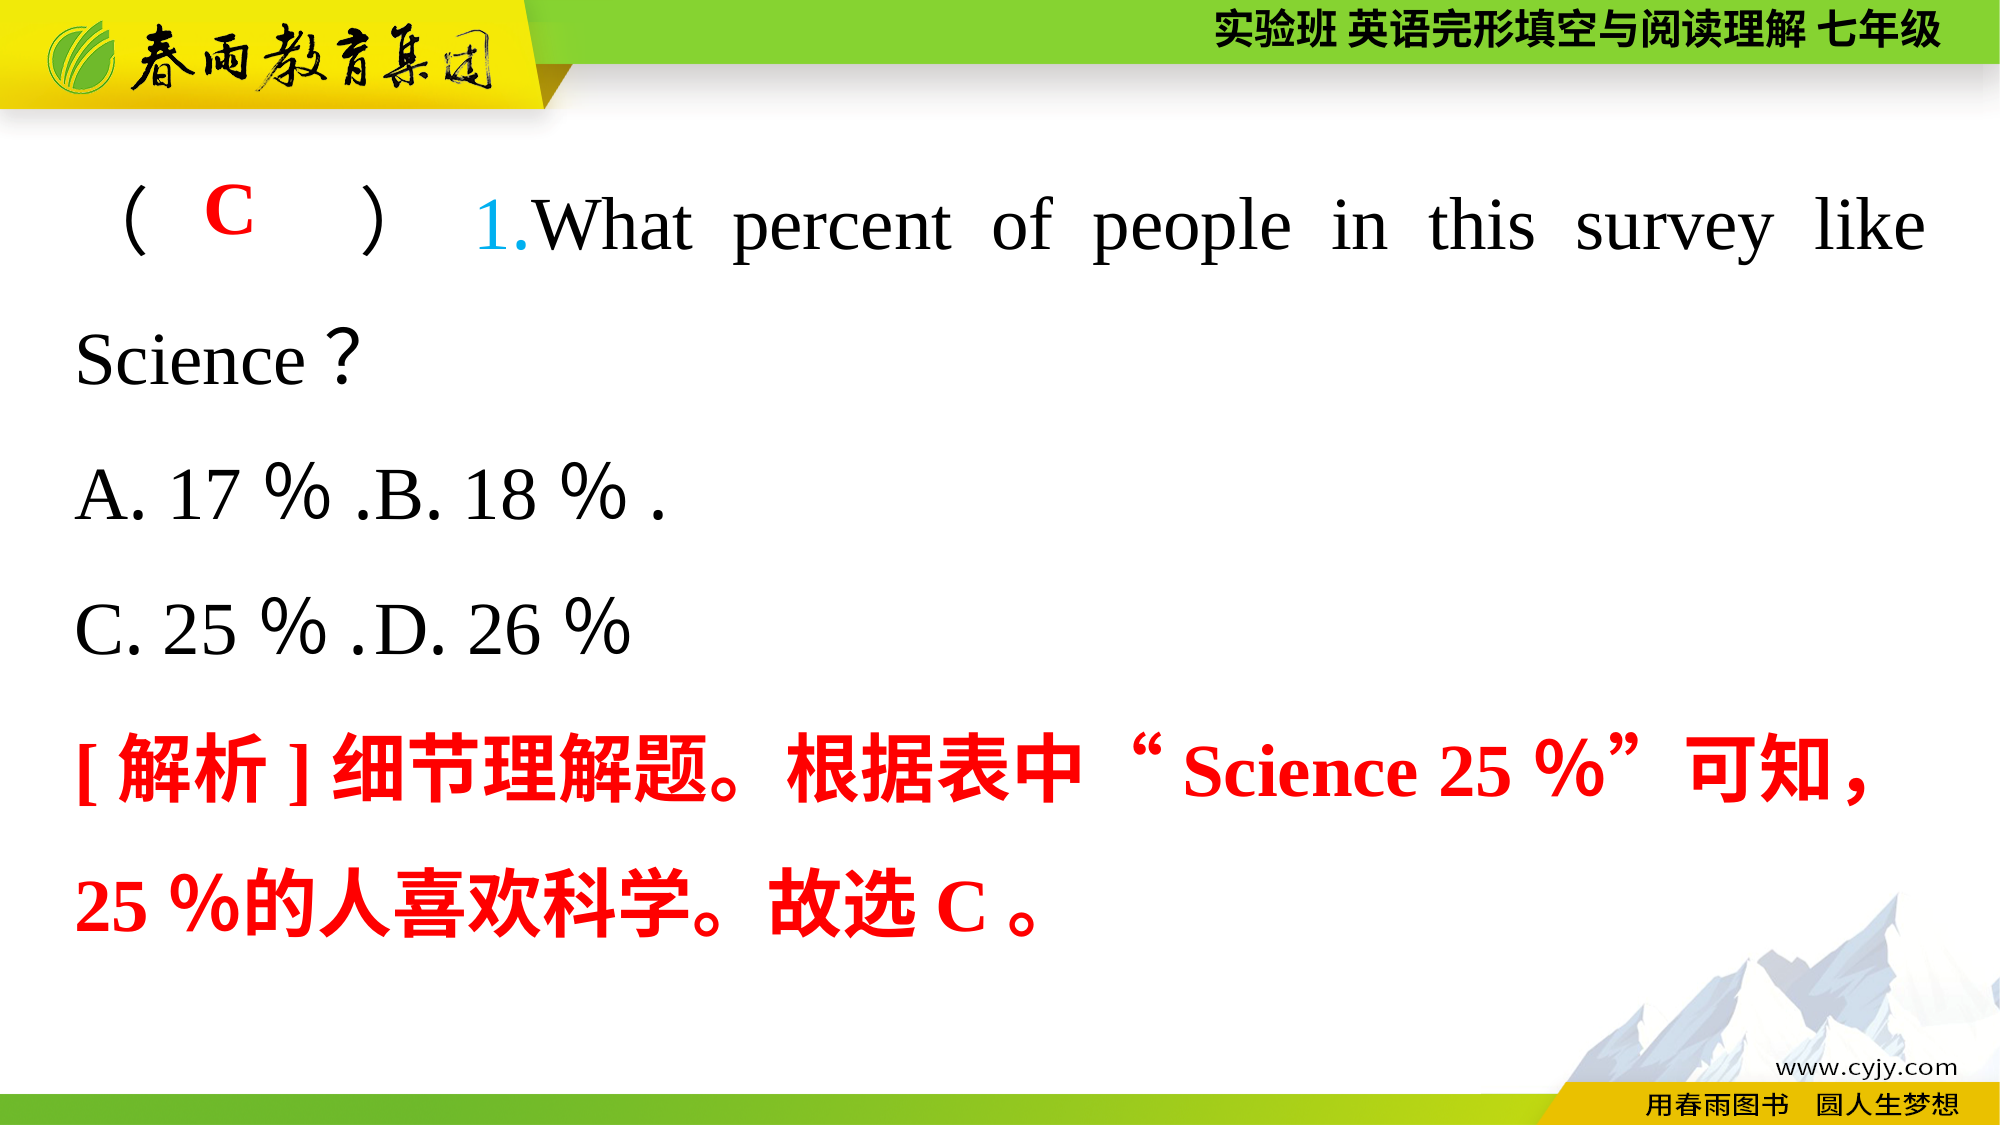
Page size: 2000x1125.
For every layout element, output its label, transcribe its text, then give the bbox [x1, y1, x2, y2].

text_box [解析]细节理解题。根据表中“Science 25％”可知，25％的人喜欢科学。故选C。 [59, 668, 1944, 954]
picture [0, 0, 2000, 1125]
list （ ）1.What percent of people in this survey like Science？ A. 17％. B. 18％. C. 25％. D. 26％ [59, 122, 1944, 666]
text_box C [188, 152, 273, 258]
